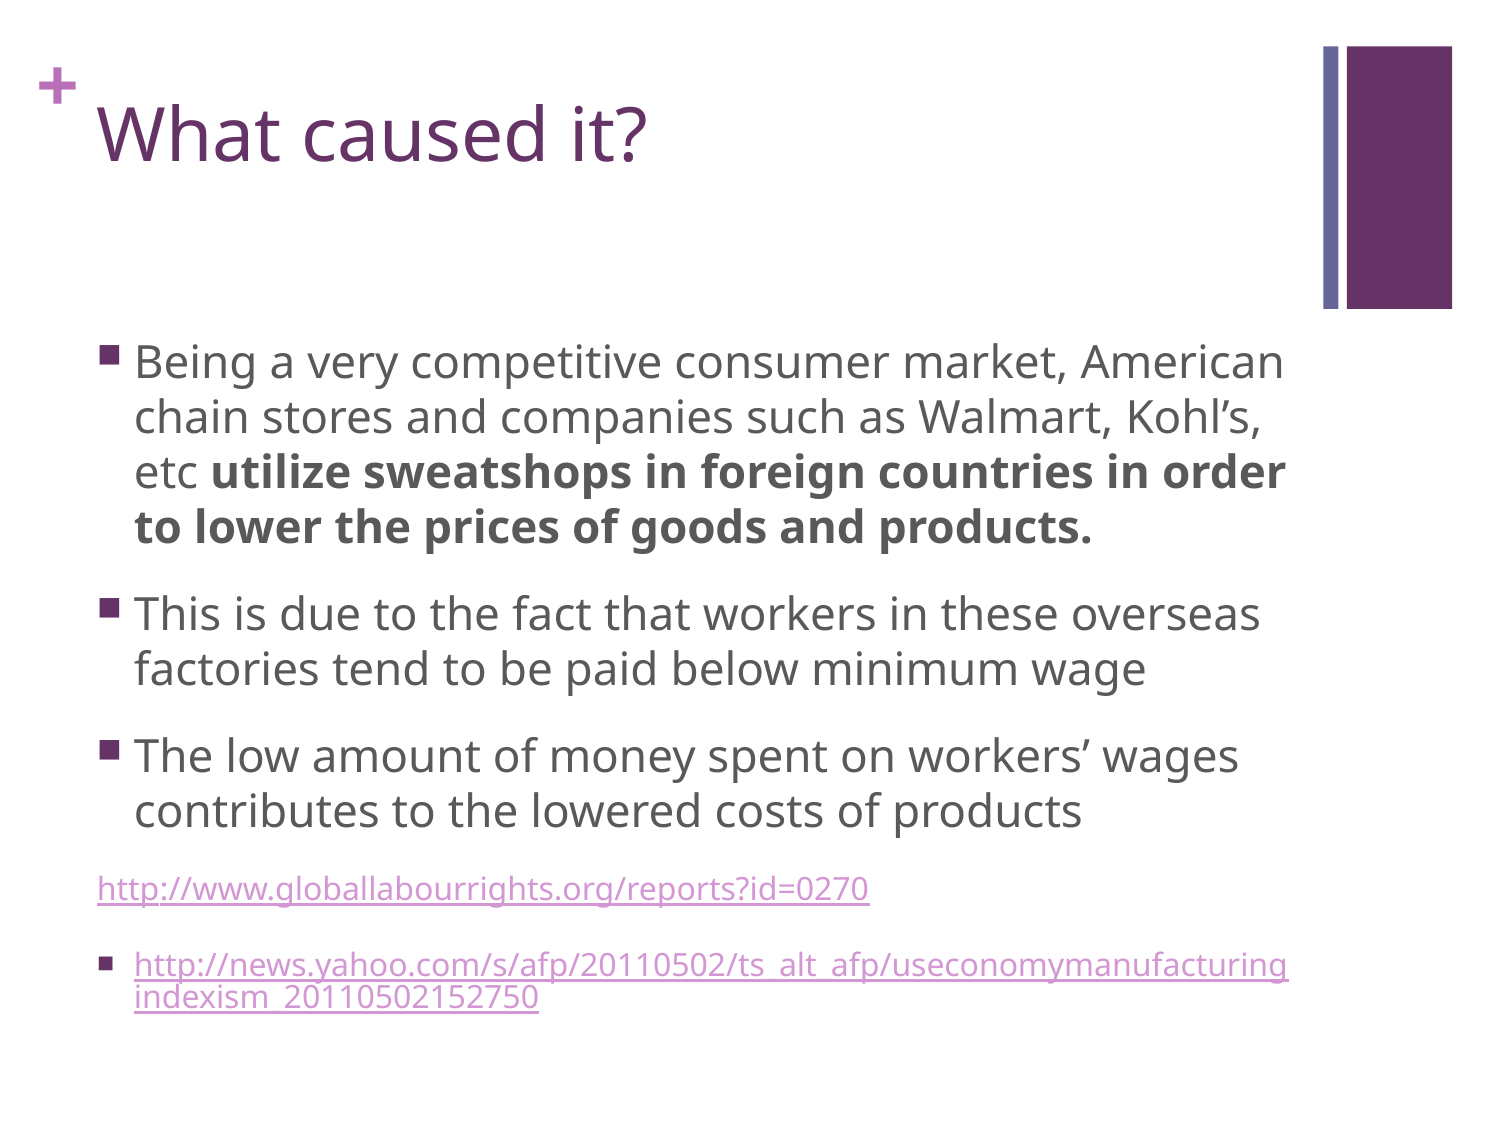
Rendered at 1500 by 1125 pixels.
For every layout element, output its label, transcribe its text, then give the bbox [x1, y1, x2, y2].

title What caused it? [81, 79, 1322, 263]
list Being a very competitive consumer market, American chain stores and companies such as Walmart, Kohl’s, etc utilize sweatshops in foreign countries in order to lower the prices of goods and products. This is due to the fact that workers in these overseas factories tend to be paid below minimum wage The low amount of money spent on workers’ wages contributes to the lowered costs of products http://www.globallabourrights.org/reports?id=0270 http://news.yahoo.com/s/afp/20110502/ts_alt_afp/useconomymanufacturingindexism_20110502152750 [81, 324, 1322, 1005]
